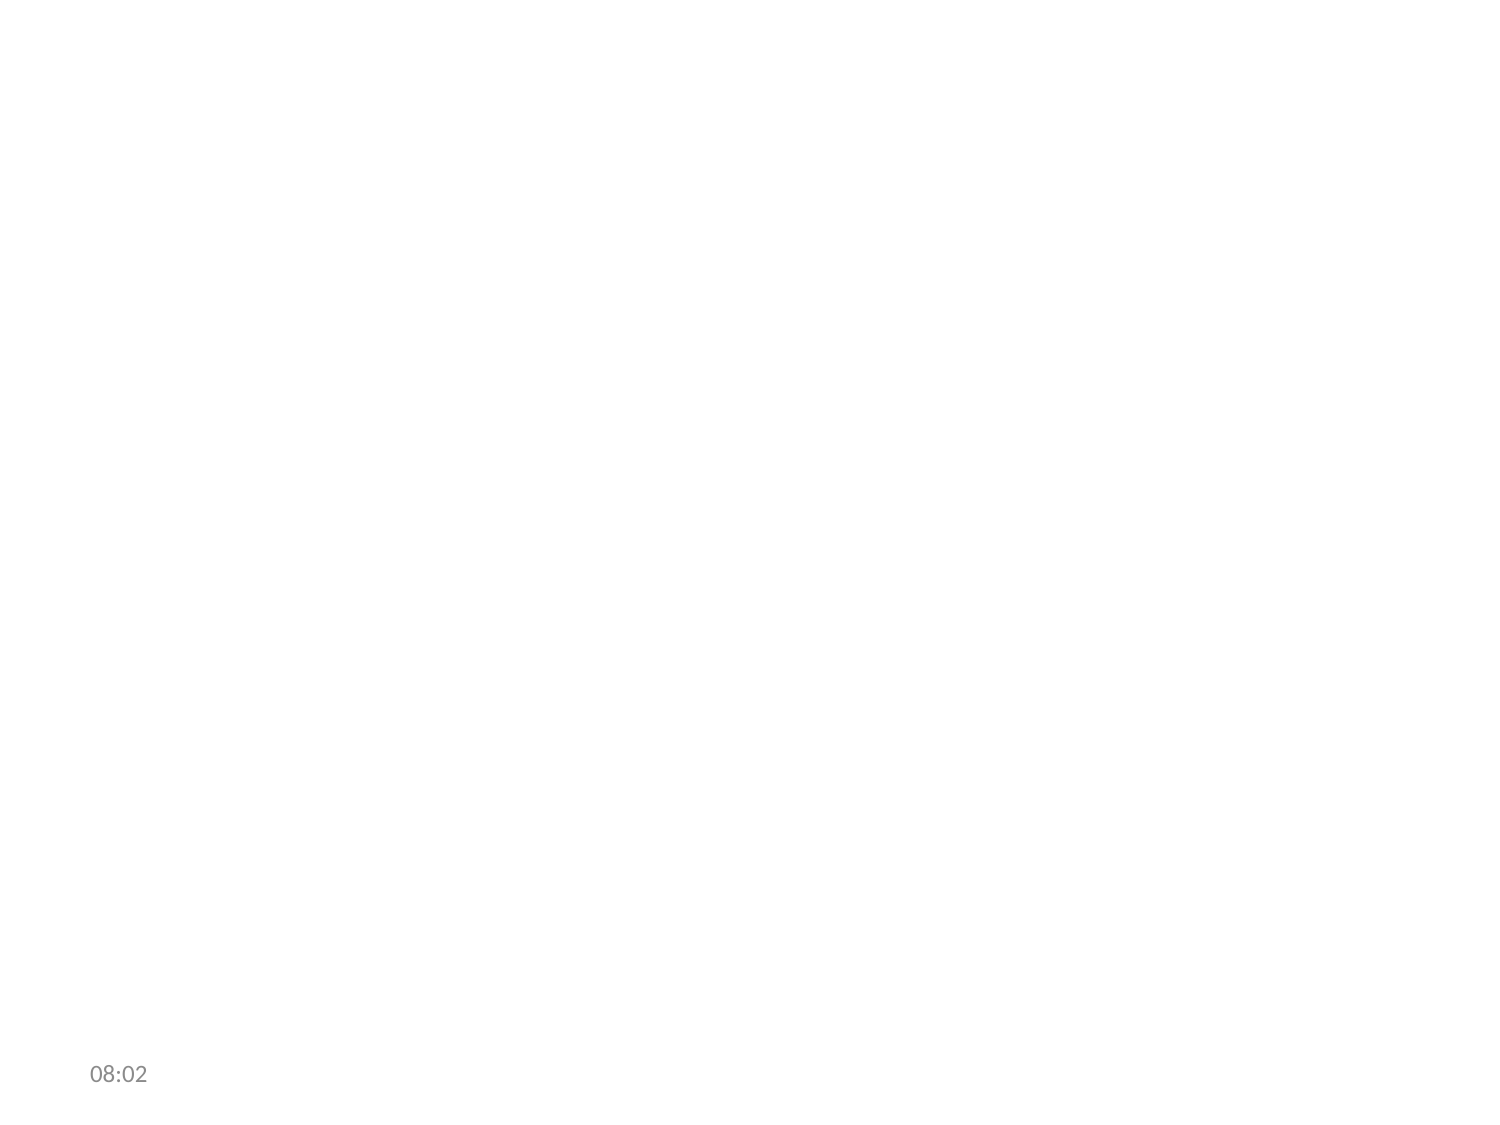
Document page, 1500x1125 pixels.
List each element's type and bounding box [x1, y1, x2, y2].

slide_number [75, 1042, 425, 1103]
